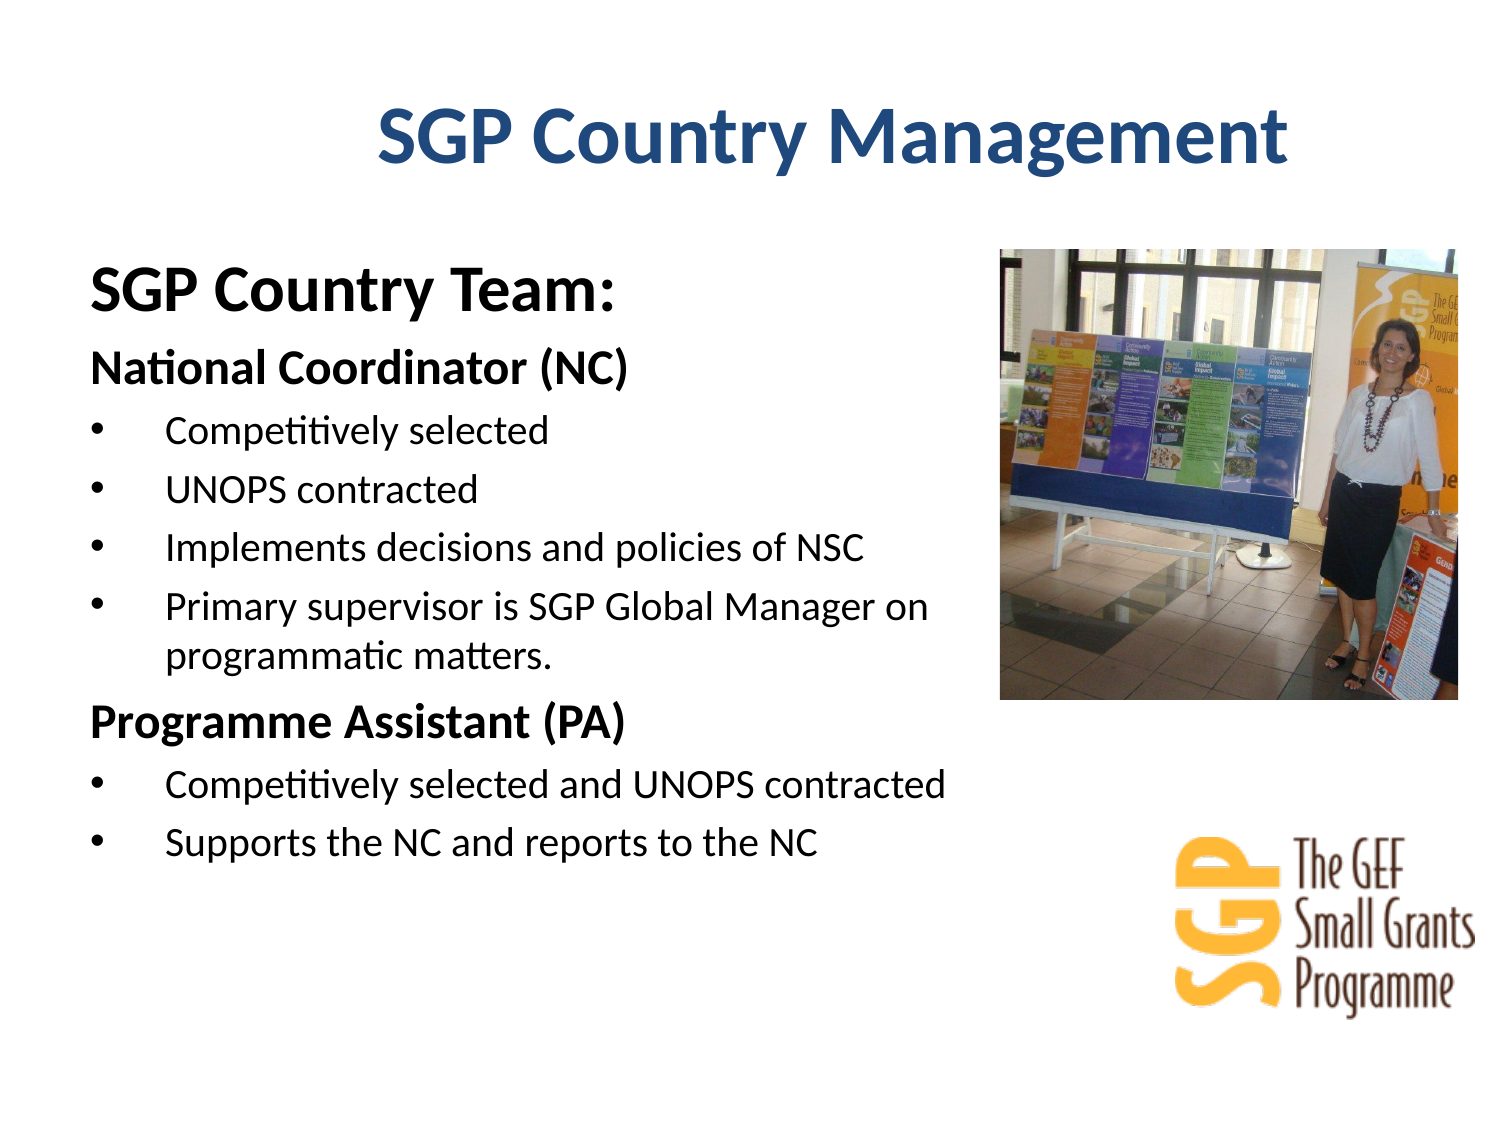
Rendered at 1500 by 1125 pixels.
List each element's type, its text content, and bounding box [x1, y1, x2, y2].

picture [999, 249, 1459, 701]
title SGP Country Management [362, 44, 1463, 188]
picture [1174, 837, 1476, 1021]
list SGP Country Team: National Coordinator (NC) Competitively selected UNOPS contracted Implements decisions and policies of NSC Primary supervisor is SGP Global Manager on programmatic matters. Programme Assistant (PA) Competitively selected and UNOPS contracted Supports the NC and reports to the NC [74, 237, 1113, 1006]
